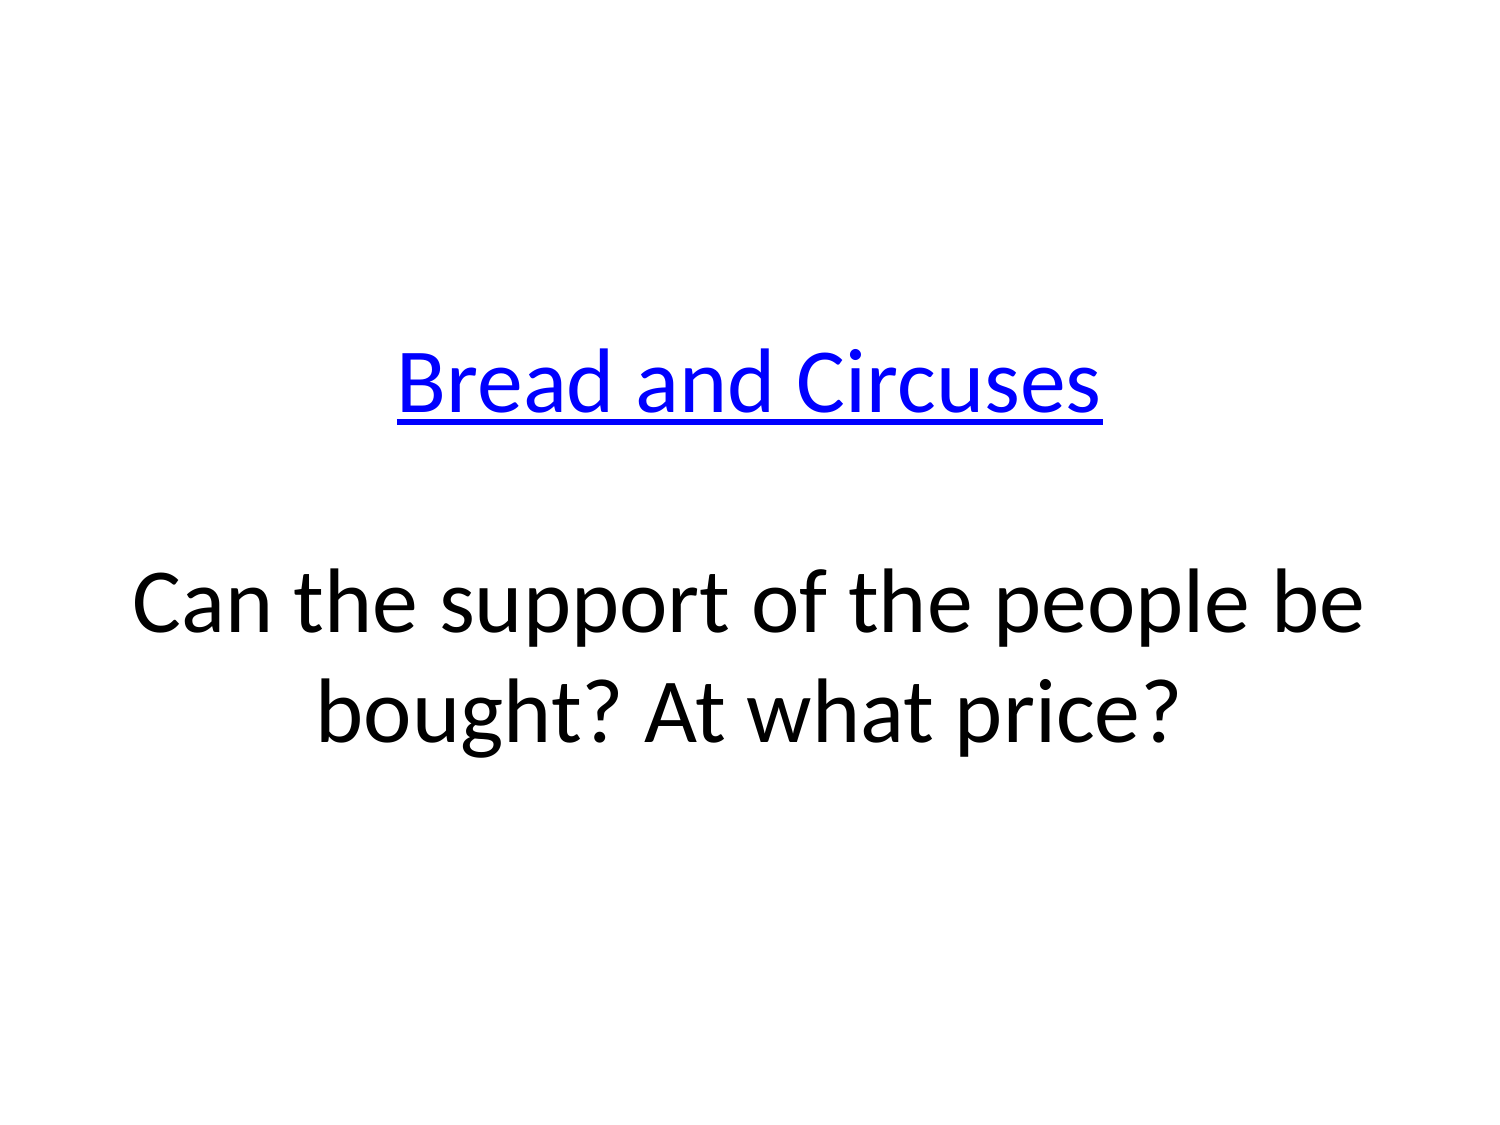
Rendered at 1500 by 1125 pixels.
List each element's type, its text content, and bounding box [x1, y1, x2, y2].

title Bread and Circuses Can the support of the people be bought? At what price? [74, 44, 1426, 1038]
